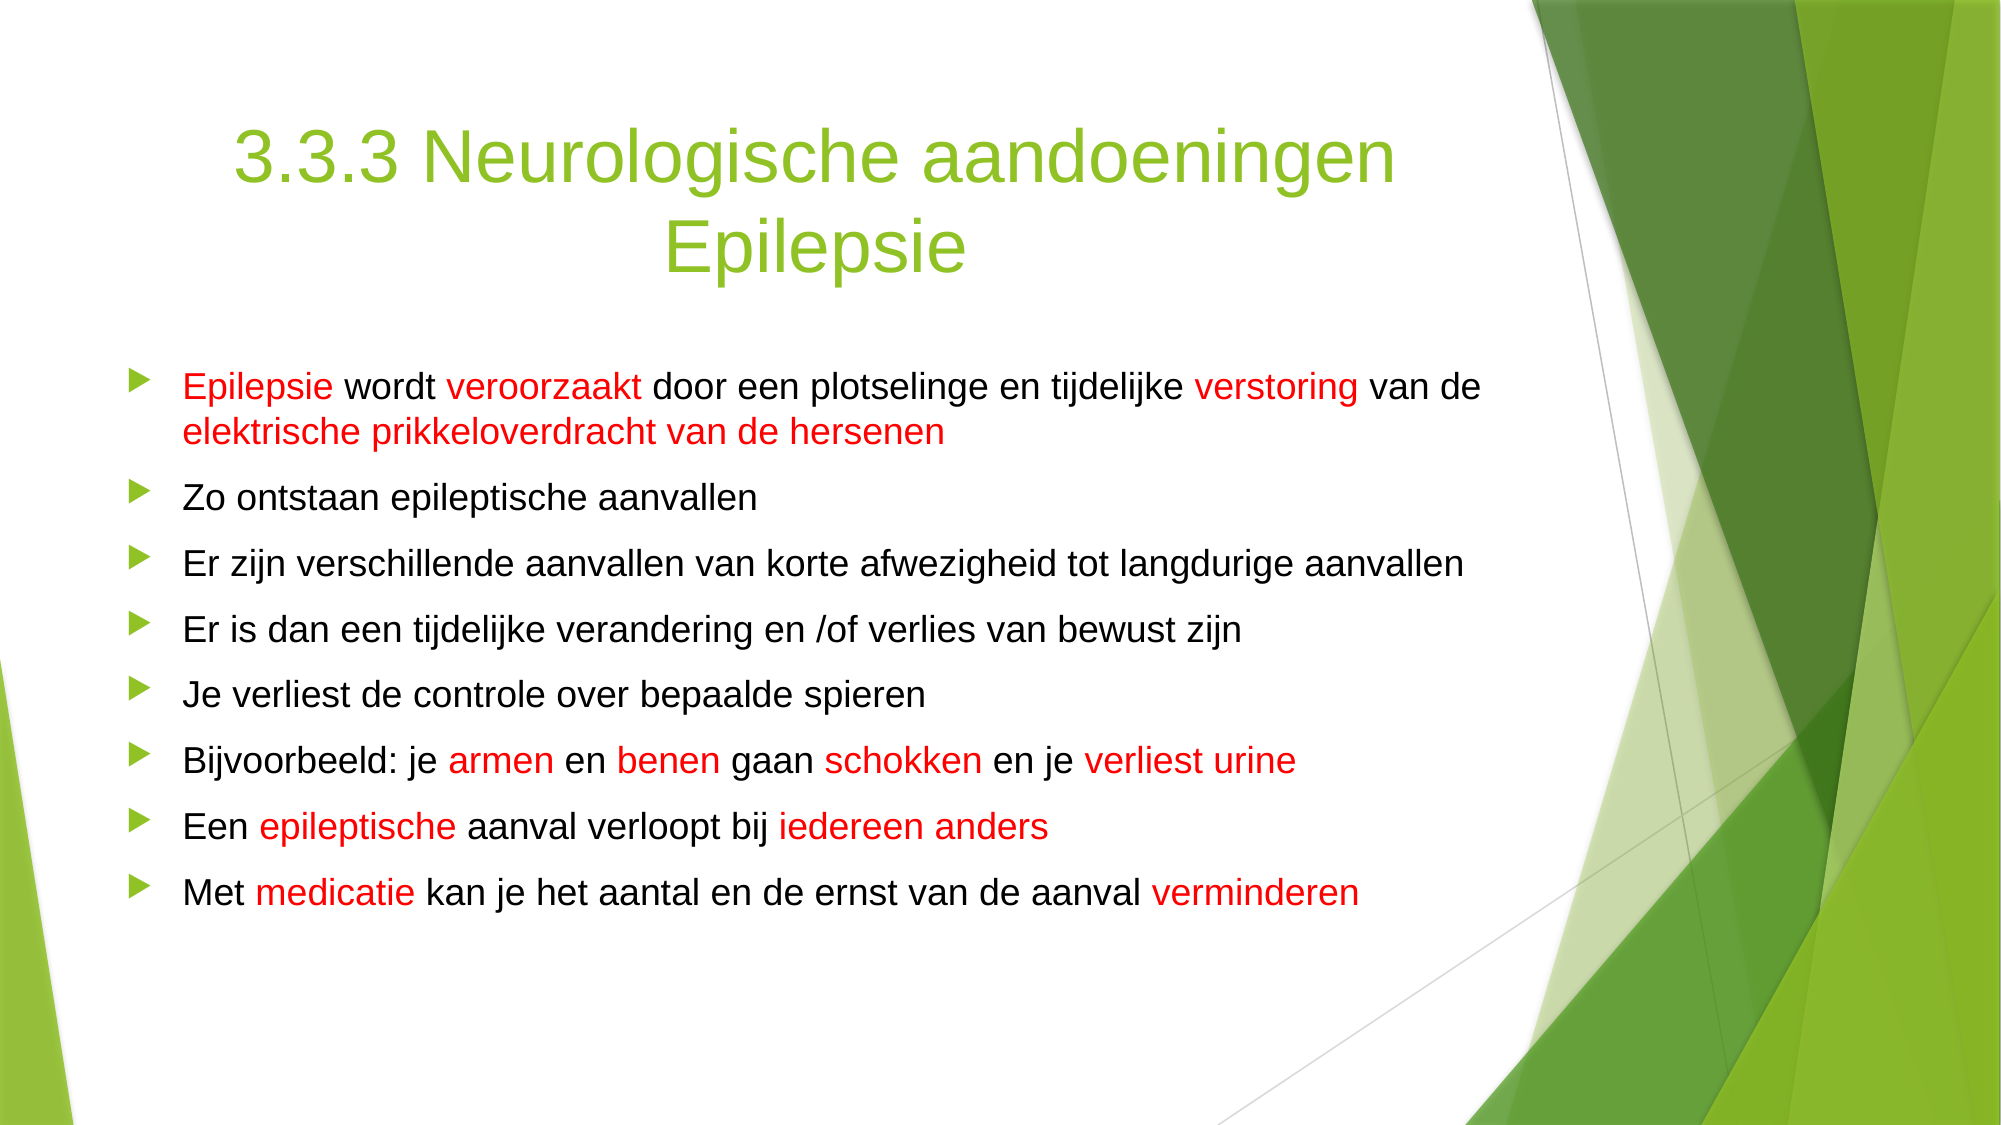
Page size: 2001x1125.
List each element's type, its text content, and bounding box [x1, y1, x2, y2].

list Epilepsie wordt veroorzaakt door een plotselinge en tijdelijke verstoring van de elektrische prikkeloverdracht van de hersenen Zo ontstaan epileptische aanvallen Er zijn verschillende aanvallen van korte afwezigheid tot langdurige aanvallen Er is dan een tijdelijke verandering en /of verlies van bewust zijn Je verliest de controle over bepaalde spieren Bijvoorbeeld: je armen en benen gaan schokken en je verliest urine Een epileptische aanval verloopt bij iedereen anders Met medicatie kan je het aantal en de ernst van de aanval verminderen [111, 354, 1522, 992]
title 3.3.3 Neurologische aandoeningen Epilepsie [111, 99, 1522, 317]
